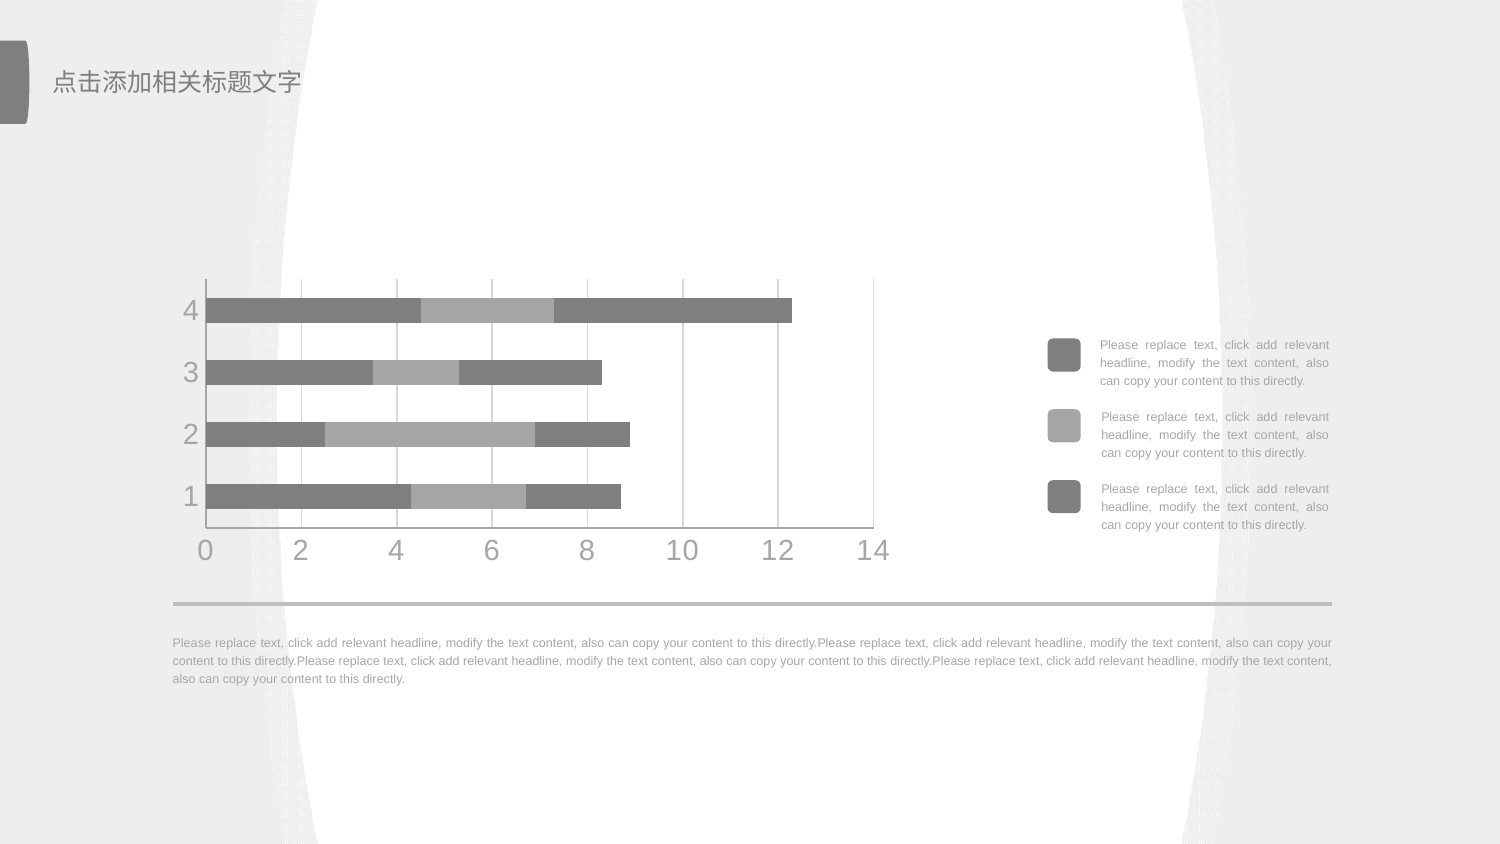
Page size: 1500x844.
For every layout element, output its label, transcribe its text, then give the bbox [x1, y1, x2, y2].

text_box Please replace text, click add relevant headline, modify the text content, also can copy your content to this directly.Please replace text, click add relevant headline, modify the text content, also can copy your content to this directly.Please replace text, click add relevant headline, modify the text content, also can copy your content to this directly.Please replace text, click add relevant headline, modify the text content, also can copy your content to this directly. [172, 632, 1332, 686]
text_box Please replace text, click add relevant headline, modify the text content, also can copy your content to this directly. [1101, 478, 1330, 533]
text_box [1045, 477, 1083, 516]
text_box [1045, 407, 1083, 445]
chart [167, 272, 906, 573]
text_box [1045, 336, 1083, 374]
text_box Please replace text, click add relevant headline, modify the text content, also can copy your content to this directly. [1101, 406, 1330, 461]
picture [0, 0, 1500, 844]
text_box Please replace text, click add relevant headline, modify the text content, also can copy your content to this directly. [1099, 334, 1330, 389]
